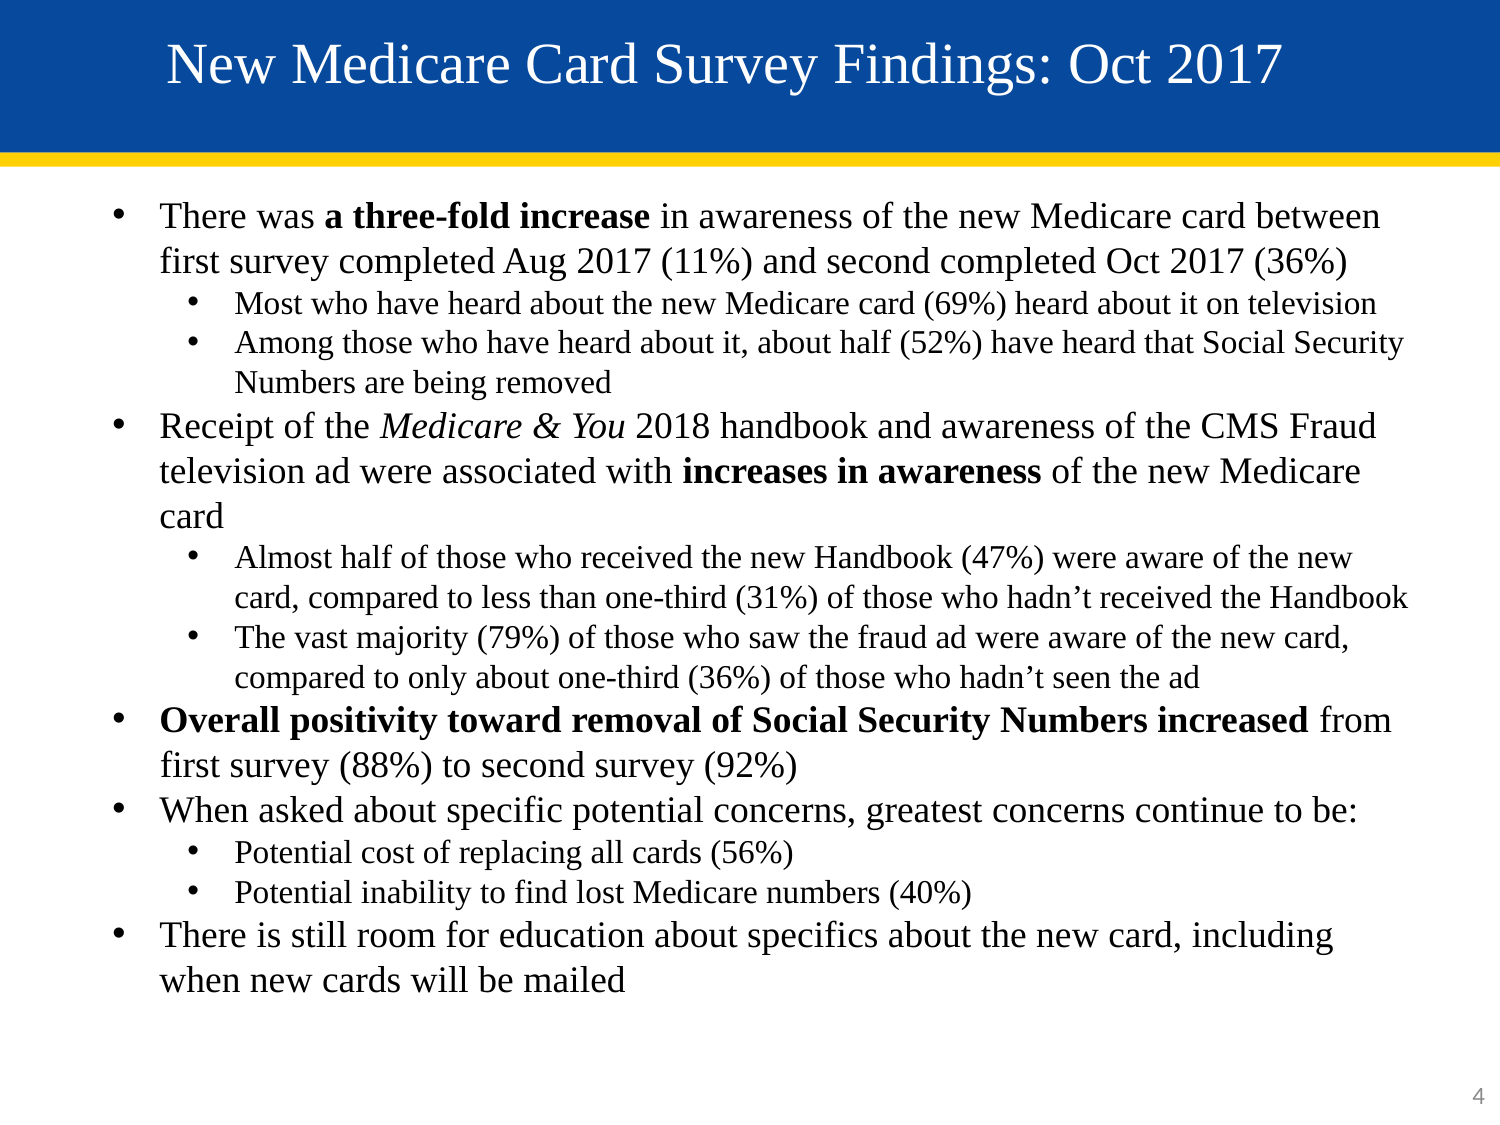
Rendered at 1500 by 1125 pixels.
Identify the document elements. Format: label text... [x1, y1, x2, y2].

text_box There was a three-fold increase in awareness of the new Medicare card between first survey completed Aug 2017 (11%) and second completed Oct 2017 (36%) Most who have heard about the new Medicare card (69%) heard about it on television Among those who have heard about it, about half (52%) have heard that Social Security Numbers are being removed Receipt of the Medicare & You 2018 handbook and awareness of the CMS Fraud television ad were associated with increases in awareness of the new Medicare card Almost half of those who received the new Handbook (47%) were aware of the new card, compared to less than one-third (31%) of those who hadn’t received the Handbook The vast majority (79%) of those who saw the fraud ad were aware of the new card, compared to only about one-third (36%) of those who hadn’t seen the ad Overall positivity toward removal of Social Security Numbers increased from first survey (88%) to second survey (92%) When asked about specific potential concerns, greatest concerns continue to be: Potential cost of replacing all cards (56%) Potential inability to find lost Medicare numbers (40%) There is still room for education about specifics about the new card, including when new cards will be mailed [97, 183, 1438, 1053]
slide_number 4 [1149, 1064, 1500, 1125]
title New Medicare Card Survey Findings: Oct 2017 [35, 24, 1431, 113]
